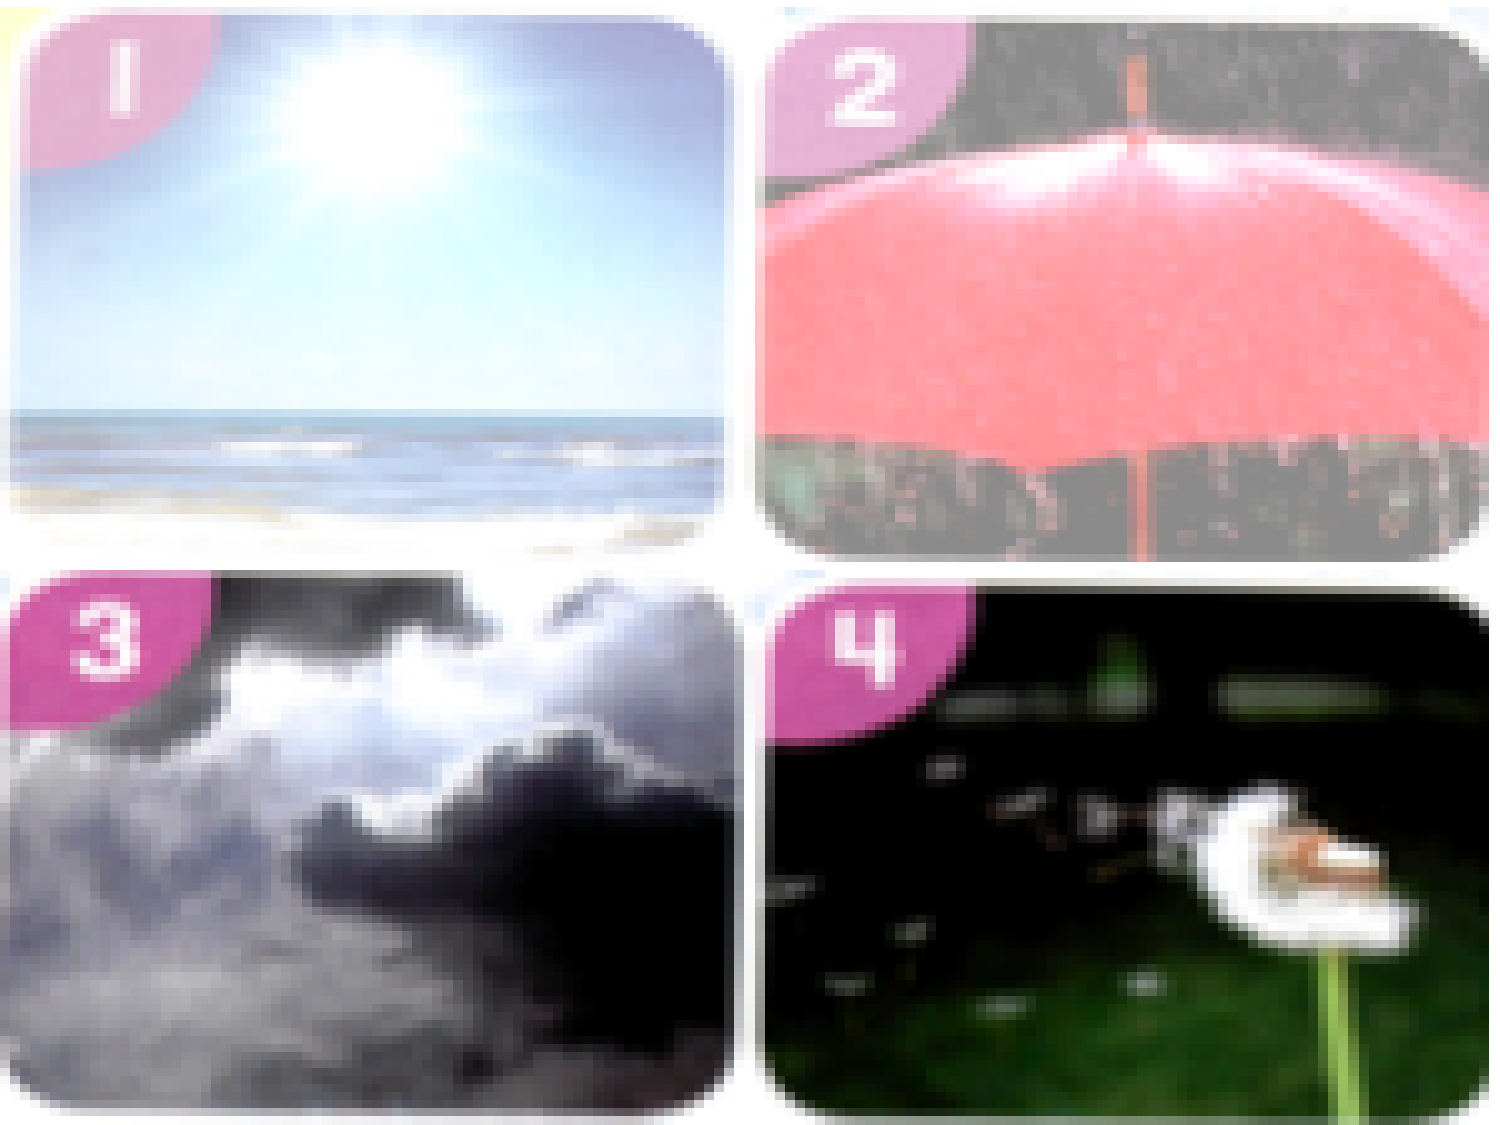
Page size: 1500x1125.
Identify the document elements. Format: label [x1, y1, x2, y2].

text_box [0, 0, 1500, 1125]
